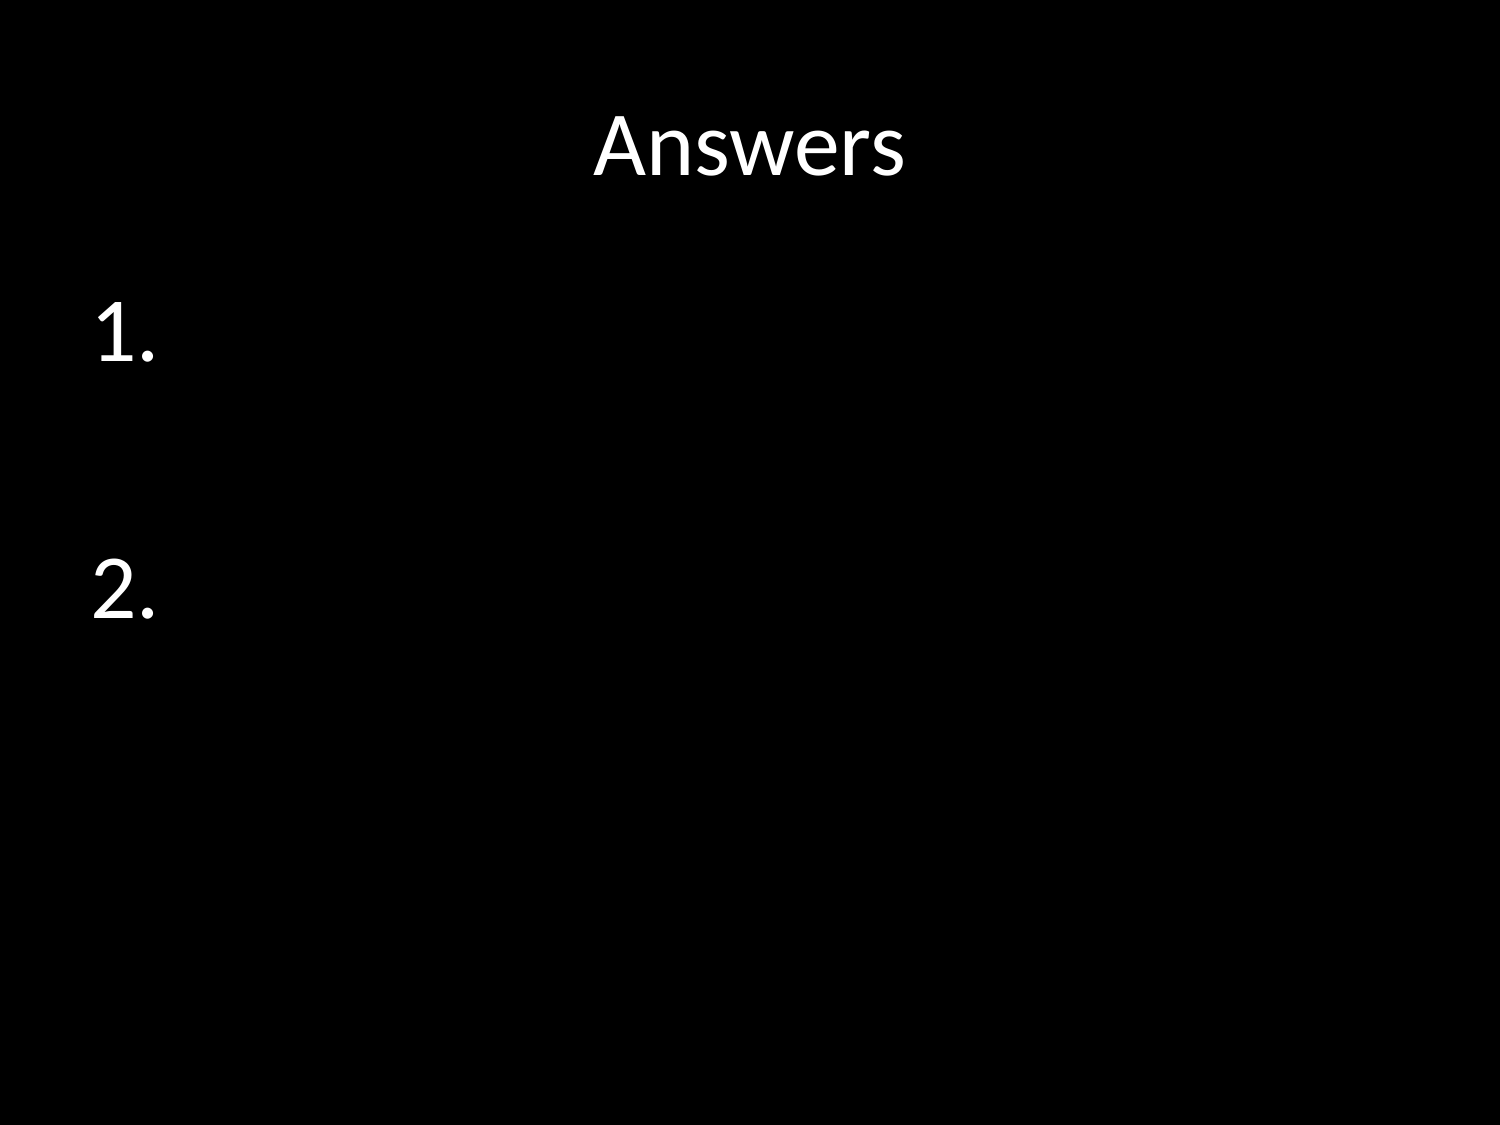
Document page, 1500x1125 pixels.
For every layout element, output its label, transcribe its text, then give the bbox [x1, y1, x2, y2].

title Answers [75, 45, 1425, 233]
